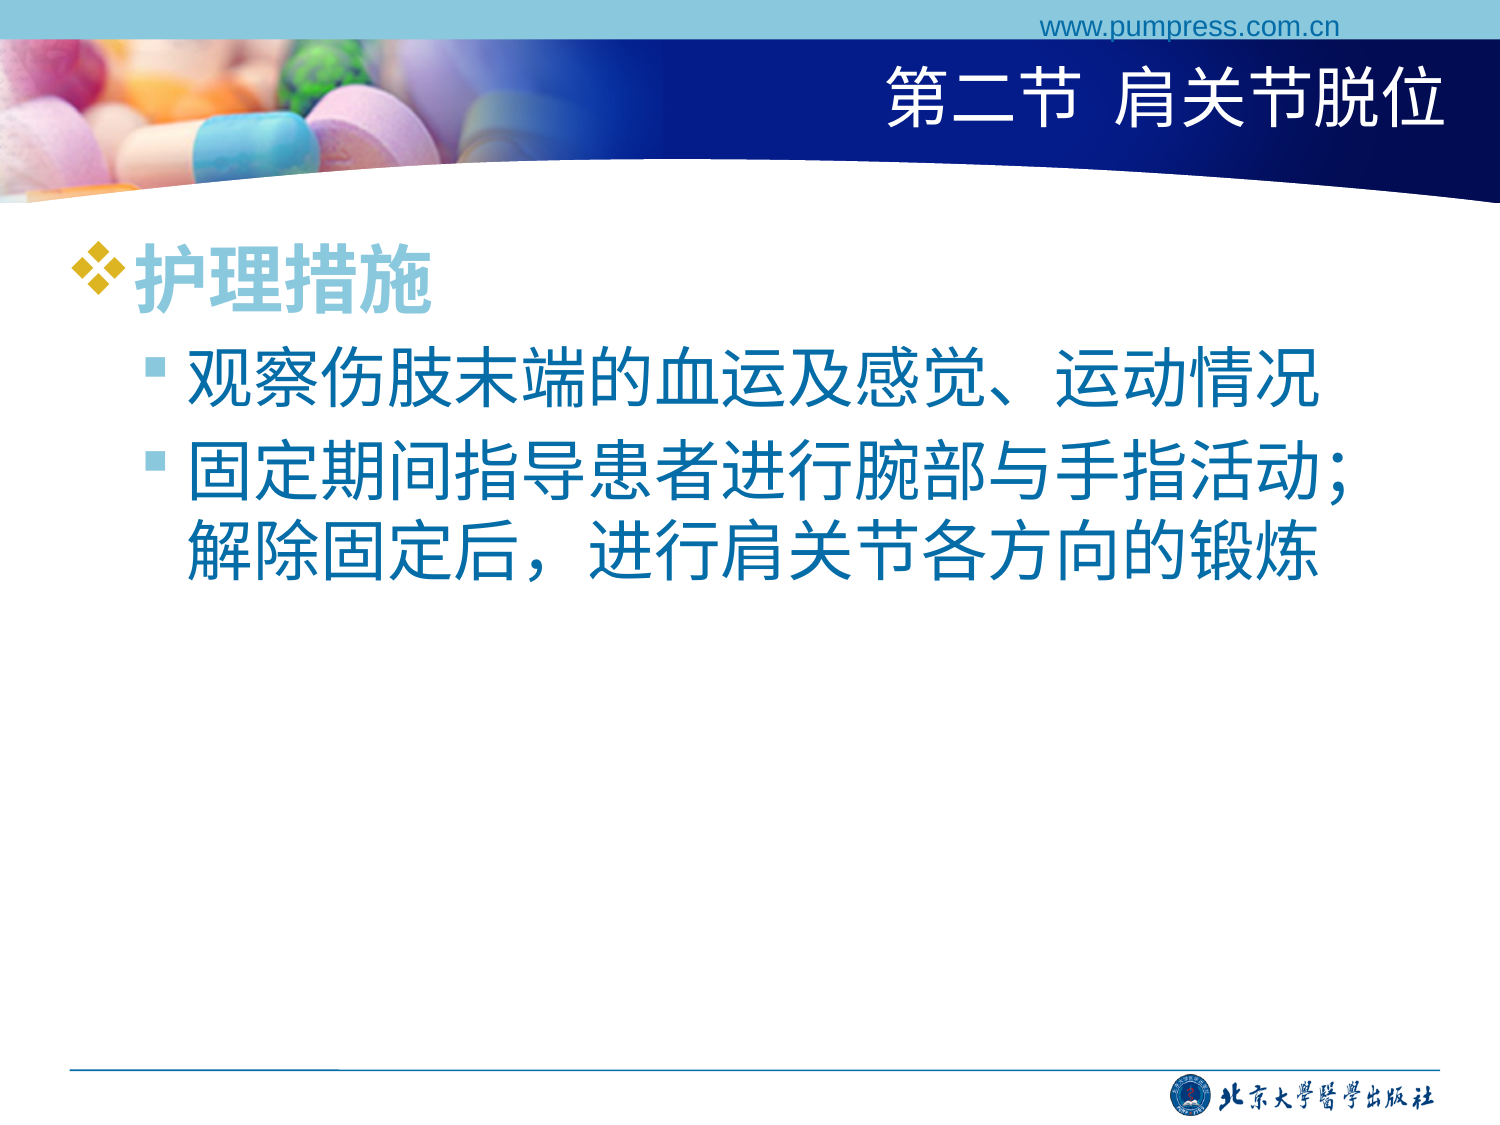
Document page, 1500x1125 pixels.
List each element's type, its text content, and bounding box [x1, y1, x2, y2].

picture [1170, 1074, 1436, 1118]
title 第二节 肩关节脱位 [137, 49, 1463, 143]
slide_number www.pumpress.com.cn [1025, 0, 1463, 38]
list 护理措施 观察伤肢末端的血运及感觉、运动情况 固定期间指导患者进行腕部与手指活动；解除固定后，进行肩关节各方向的锻炼 [49, 224, 1463, 1026]
picture [0, 40, 1500, 203]
